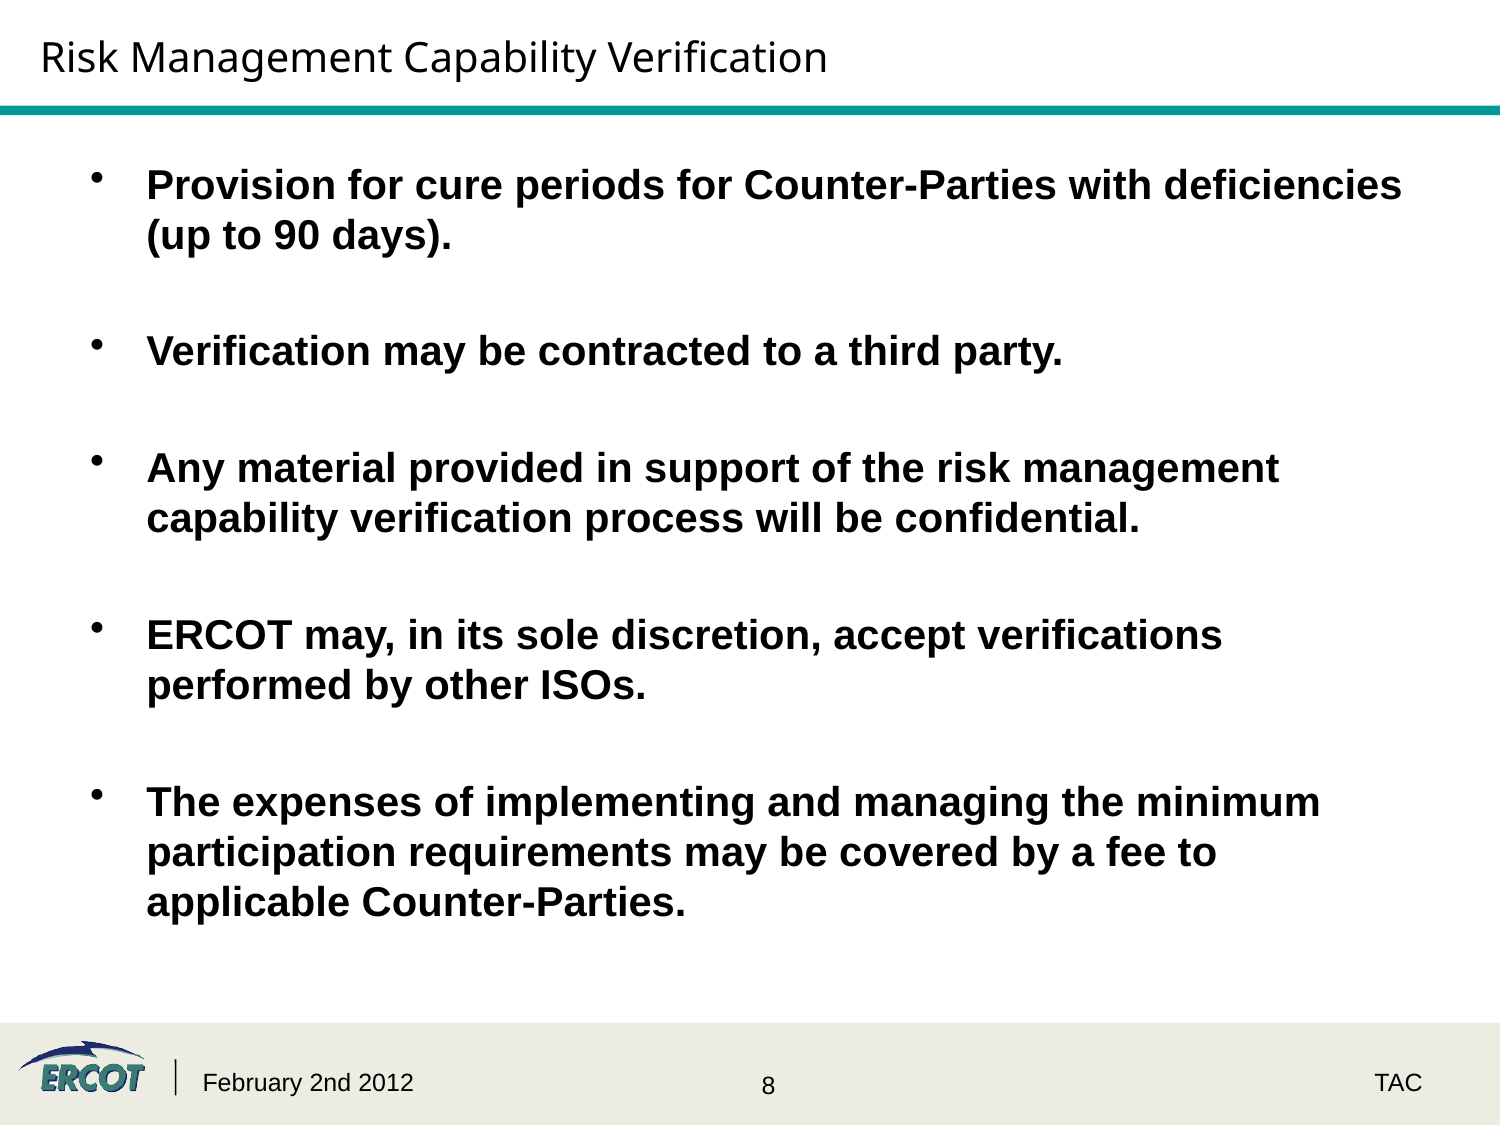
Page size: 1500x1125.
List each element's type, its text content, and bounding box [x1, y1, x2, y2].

list Provision for cure periods for Counter-Parties with deficiencies (up to 90 days). Verification may be contracted to a third party. Any material provided in support of the risk management capability verification process will be confidential. ERCOT may, in its sole discretion, accept verifications performed by other ISOs. The expenses of implementing and managing the minimum participation requirements may be covered by a fee to applicable Counter-Parties. [75, 149, 1438, 925]
picture [10, 1031, 151, 1111]
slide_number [187, 1059, 538, 1125]
footer TAC [1024, 1059, 1438, 1125]
title Risk Management Capability Verification [24, 0, 1450, 113]
